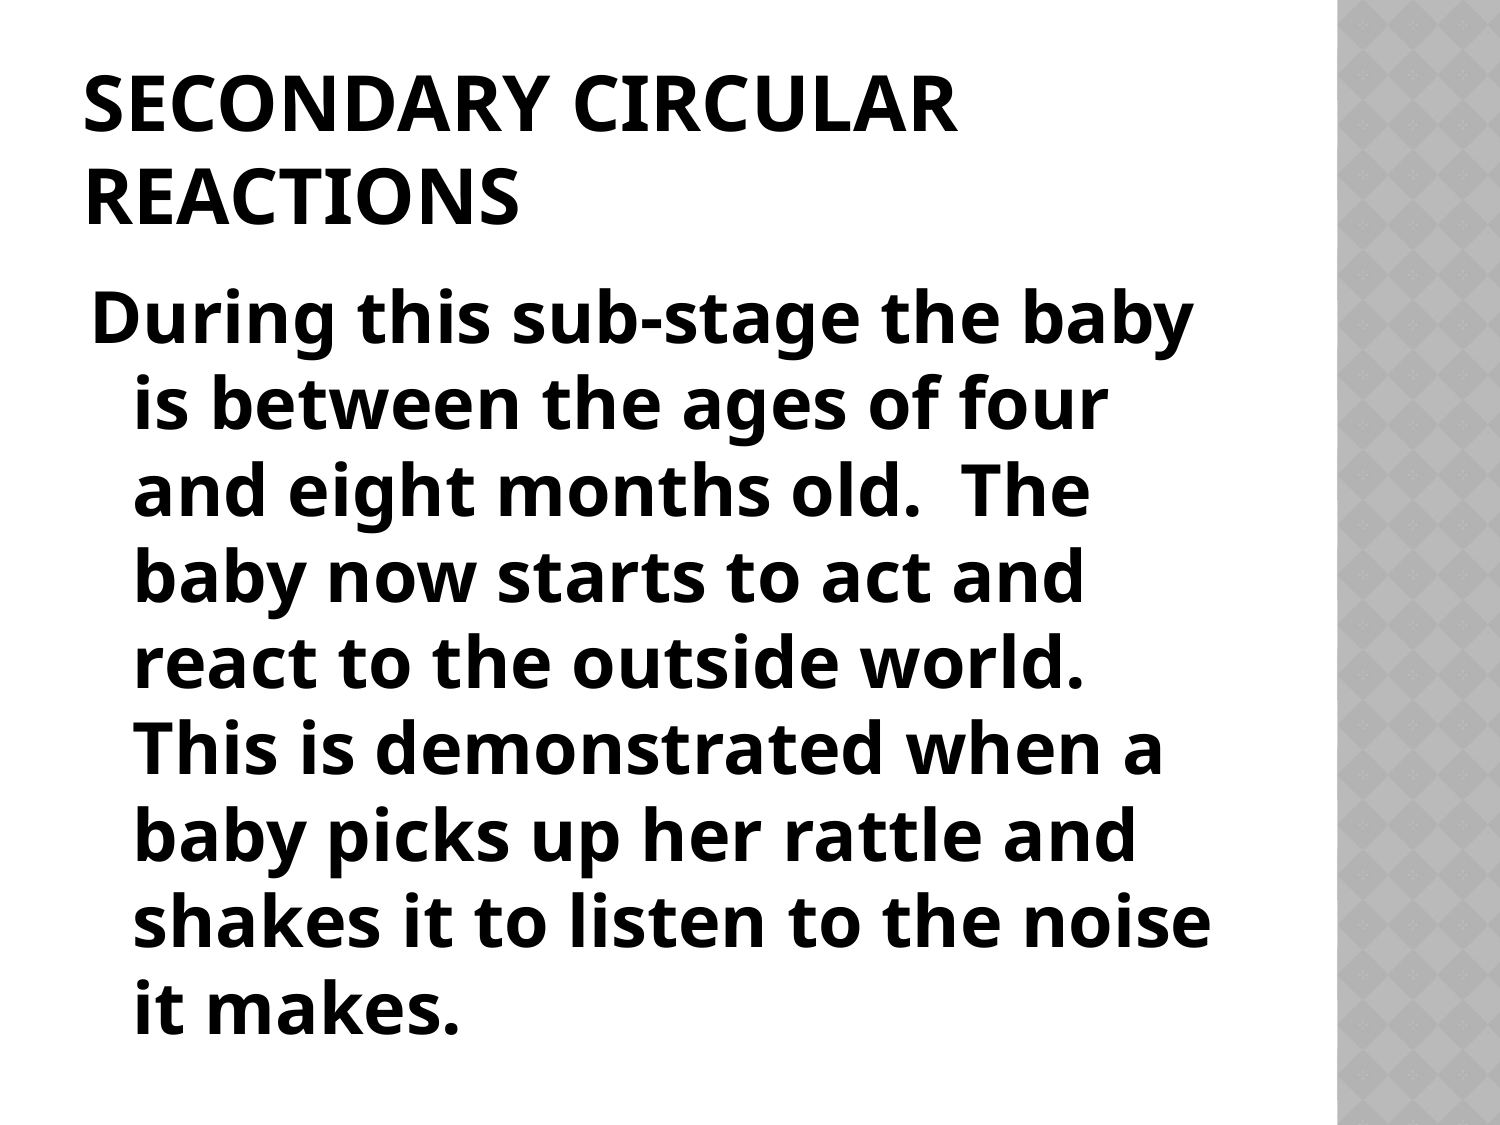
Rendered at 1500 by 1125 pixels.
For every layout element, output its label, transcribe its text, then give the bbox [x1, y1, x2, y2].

list During this sub-stage the baby is between the ages of four and eight months old. The baby now starts to act and react to the outside world. This is demonstrated when a baby picks up her rattle and shakes it to listen to the noise it makes. [75, 264, 1263, 1059]
title Secondary Circular Reactions [75, 52, 1263, 240]
